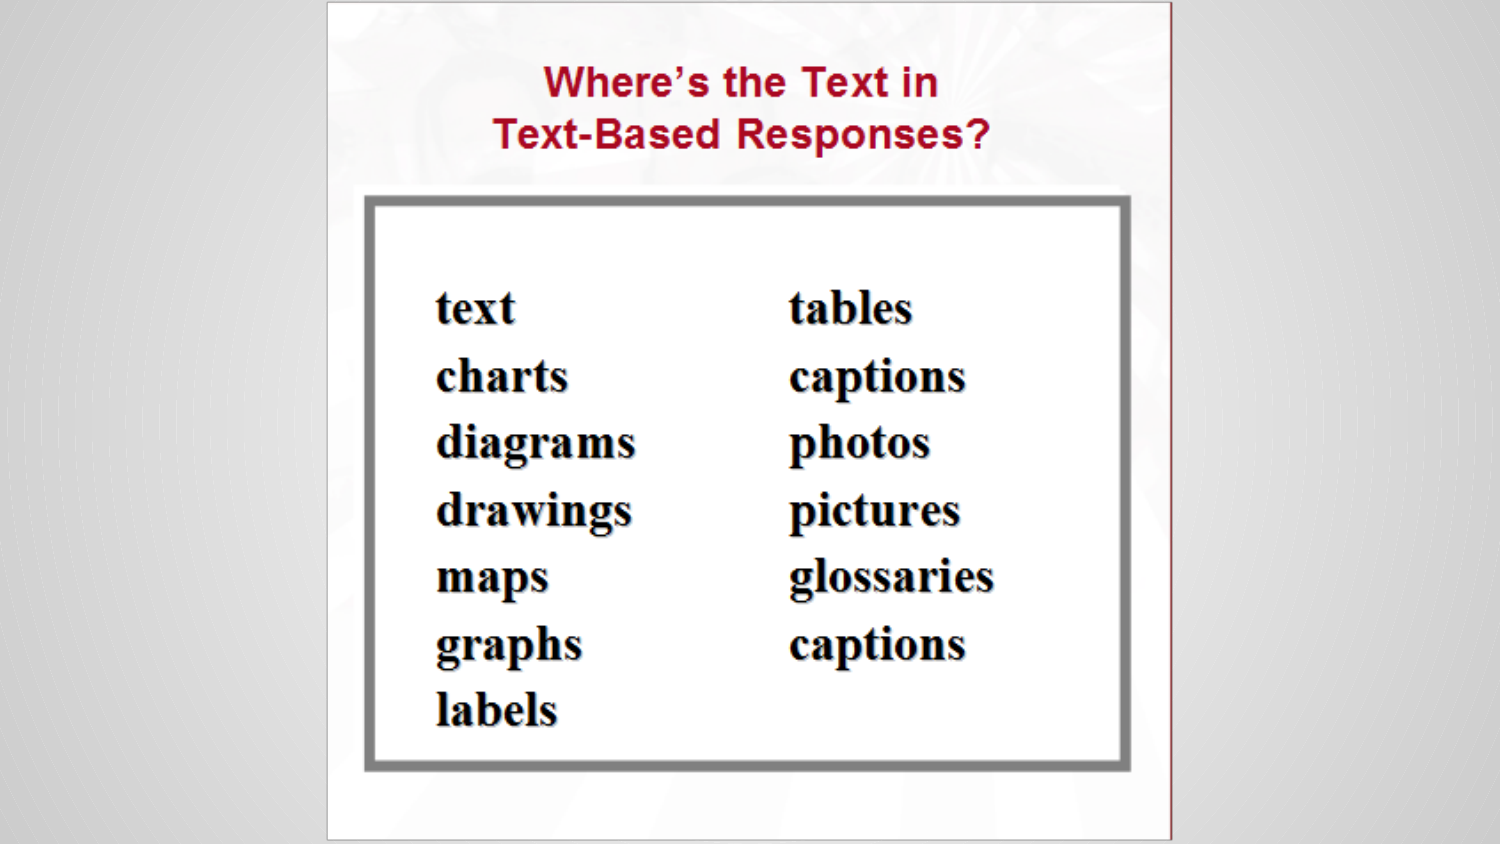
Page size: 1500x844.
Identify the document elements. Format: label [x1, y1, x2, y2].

text_box [324, 0, 1176, 844]
